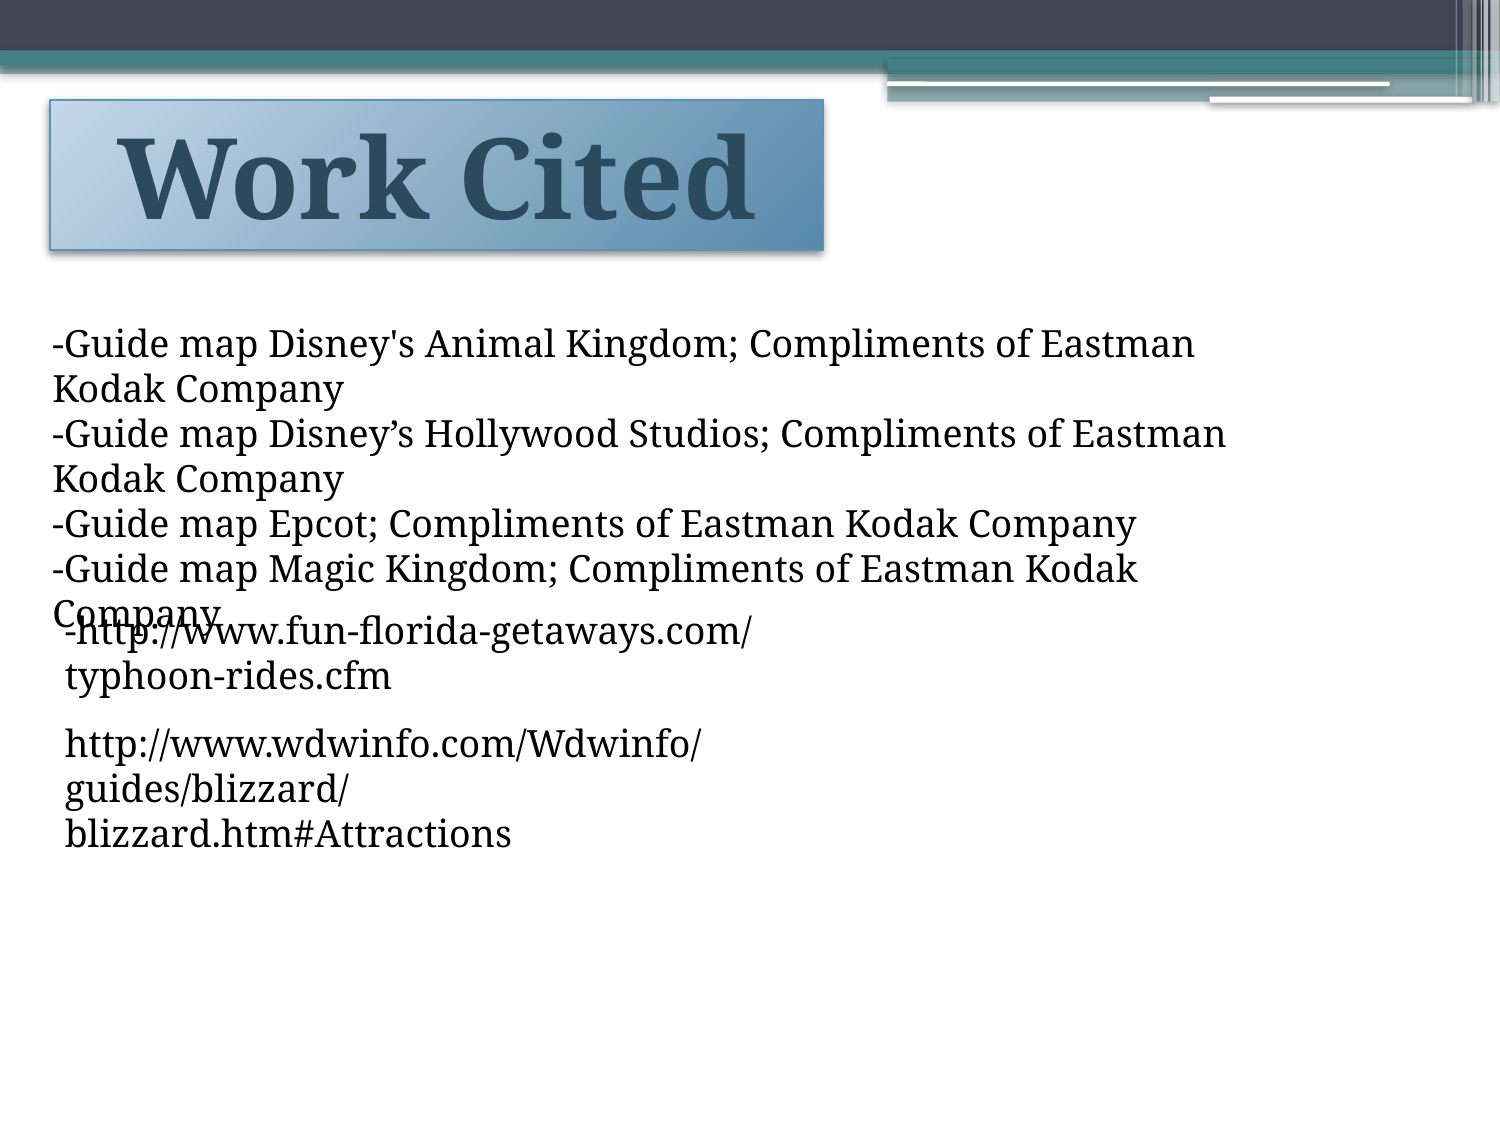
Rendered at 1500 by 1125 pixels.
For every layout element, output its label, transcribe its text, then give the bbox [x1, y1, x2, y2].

text_box -Guide map Disney's Animal Kingdom; Compliments of Eastman Kodak Company -Guide map Disney’s Hollywood Studios; Compliments of Eastman Kodak Company -Guide map Epcot; Compliments of Eastman Kodak Company -Guide map Magic Kingdom; Compliments of Eastman Kodak Company [37, 312, 1300, 643]
text_box Work Cited [49, 99, 824, 251]
text_box http://www.wdwinfo.com/Wdwinfo/guides/blizzard/blizzard.htm#Attractions [49, 712, 800, 863]
text_box -http://www.fun-florida-getaways.com/typhoon-rides.cfm [49, 599, 800, 705]
